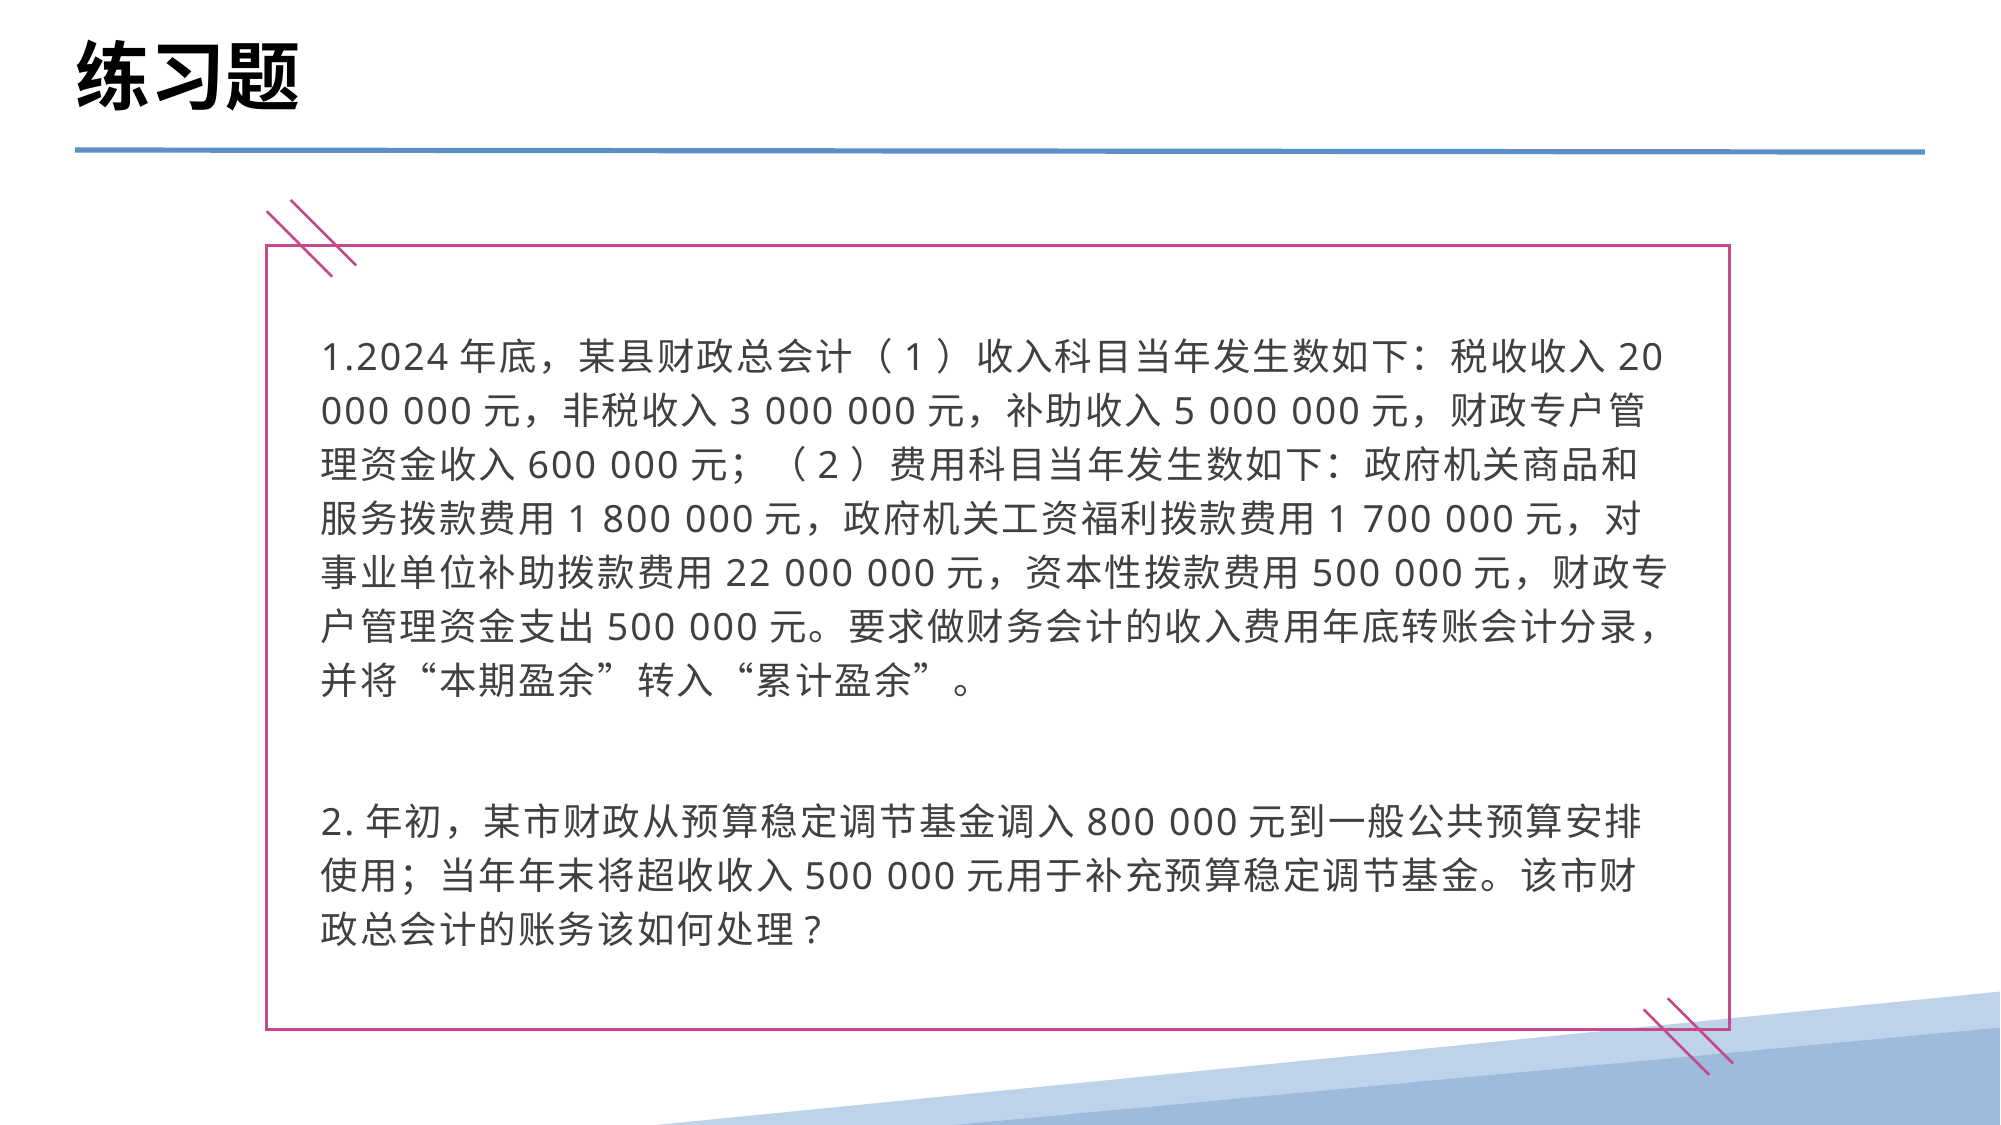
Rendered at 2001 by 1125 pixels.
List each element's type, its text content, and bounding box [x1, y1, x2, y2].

text_box 练习题 [75, 24, 1925, 125]
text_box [1667, 998, 1734, 1064]
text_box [290, 199, 357, 266]
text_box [656, 991, 2000, 1125]
text_box 1.2024年底，某县财政总会计（1）收入科目当年发生数如下：税收收入20 000 000元，非税收入3 000 000元，补助收入5 000 000元，财政专户管理资金收入600 000元；（2）费用科目当年发生数如下：政府机关商品和服务拨款费用1 800 000元，政府机关工资福利拨款费用1 700 000元，对事业单位补助拨款费用22 000 000元，资本性拨款费用500 000元，财政专户管理资金支出500 000元。要求做财务会计的收入费用年底转账会计分录，并将“本期盈余”转入“累计盈余”。 2.年初，某市财政从预算稳定调节基金调入800 000元到一般公共预算安排使用；当年年末将超收收入500 000元用于补充预算稳定调节基金。该市财政总会计的账务该如何处理? [310, 283, 1686, 991]
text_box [266, 211, 333, 277]
text_box [266, 244, 1730, 1030]
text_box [1643, 1009, 1710, 1075]
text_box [74, 149, 1925, 153]
